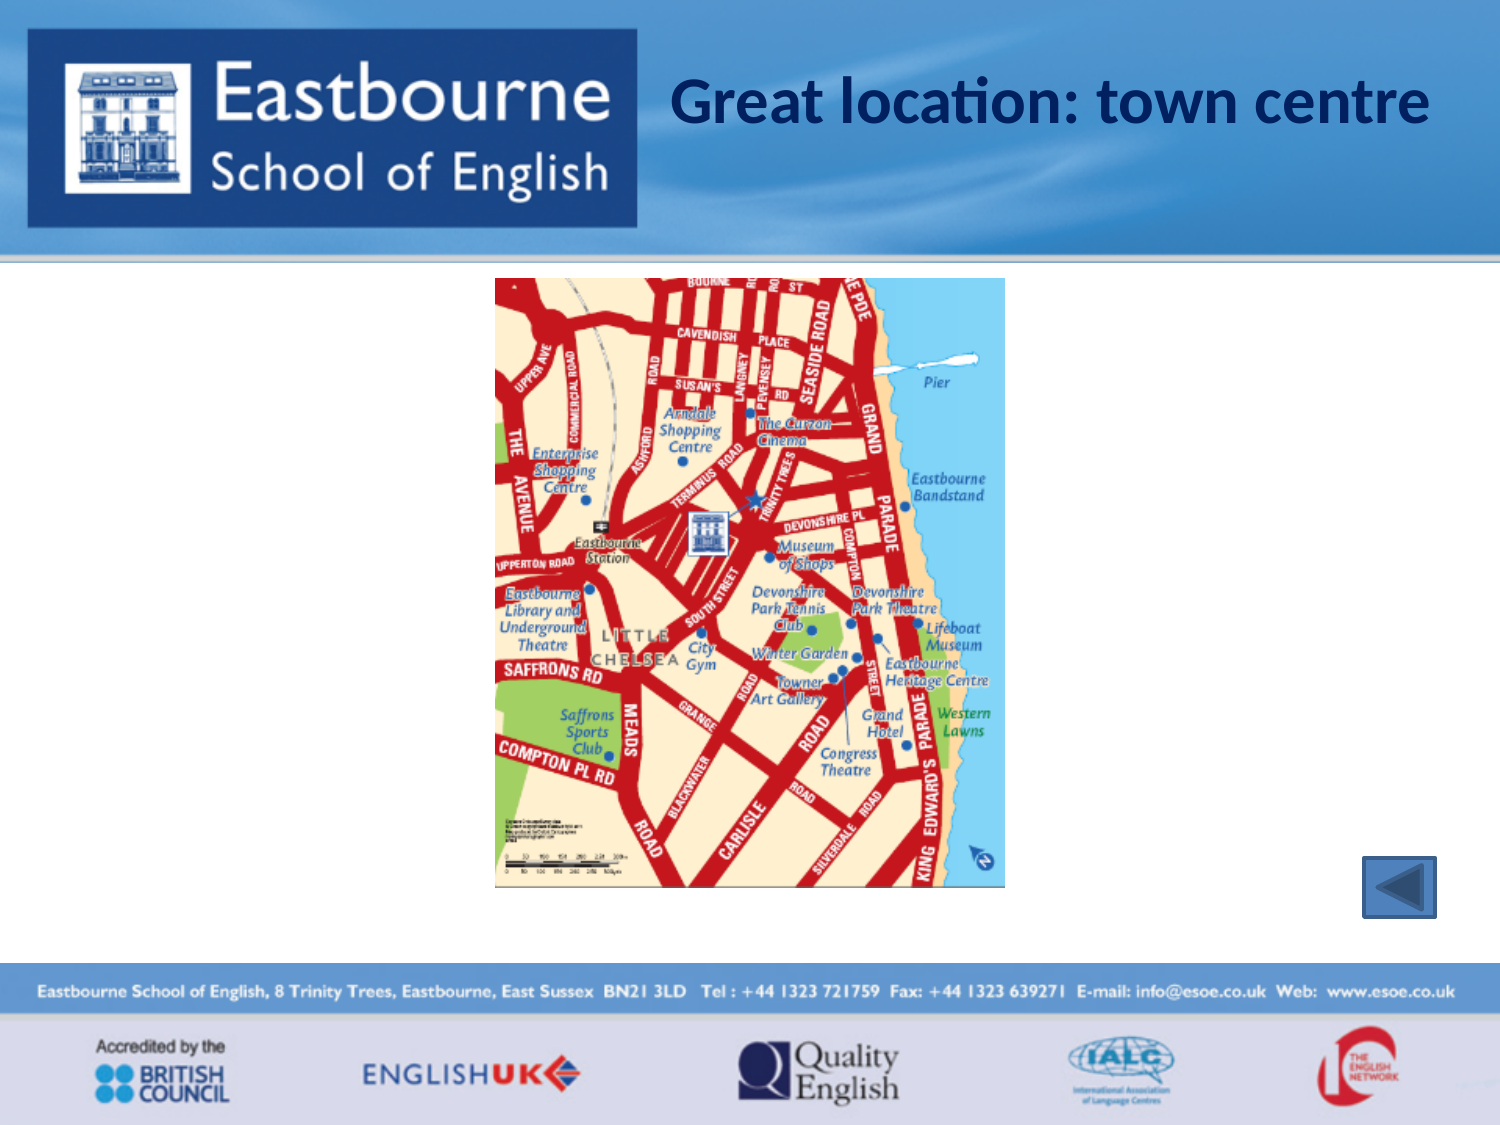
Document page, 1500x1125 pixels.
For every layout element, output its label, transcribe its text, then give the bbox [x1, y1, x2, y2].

picture [0, 0, 1500, 263]
title Great location: town centre [655, 49, 1459, 228]
text_box [1362, 856, 1437, 919]
picture [0, 963, 1500, 1125]
picture [495, 278, 1005, 888]
